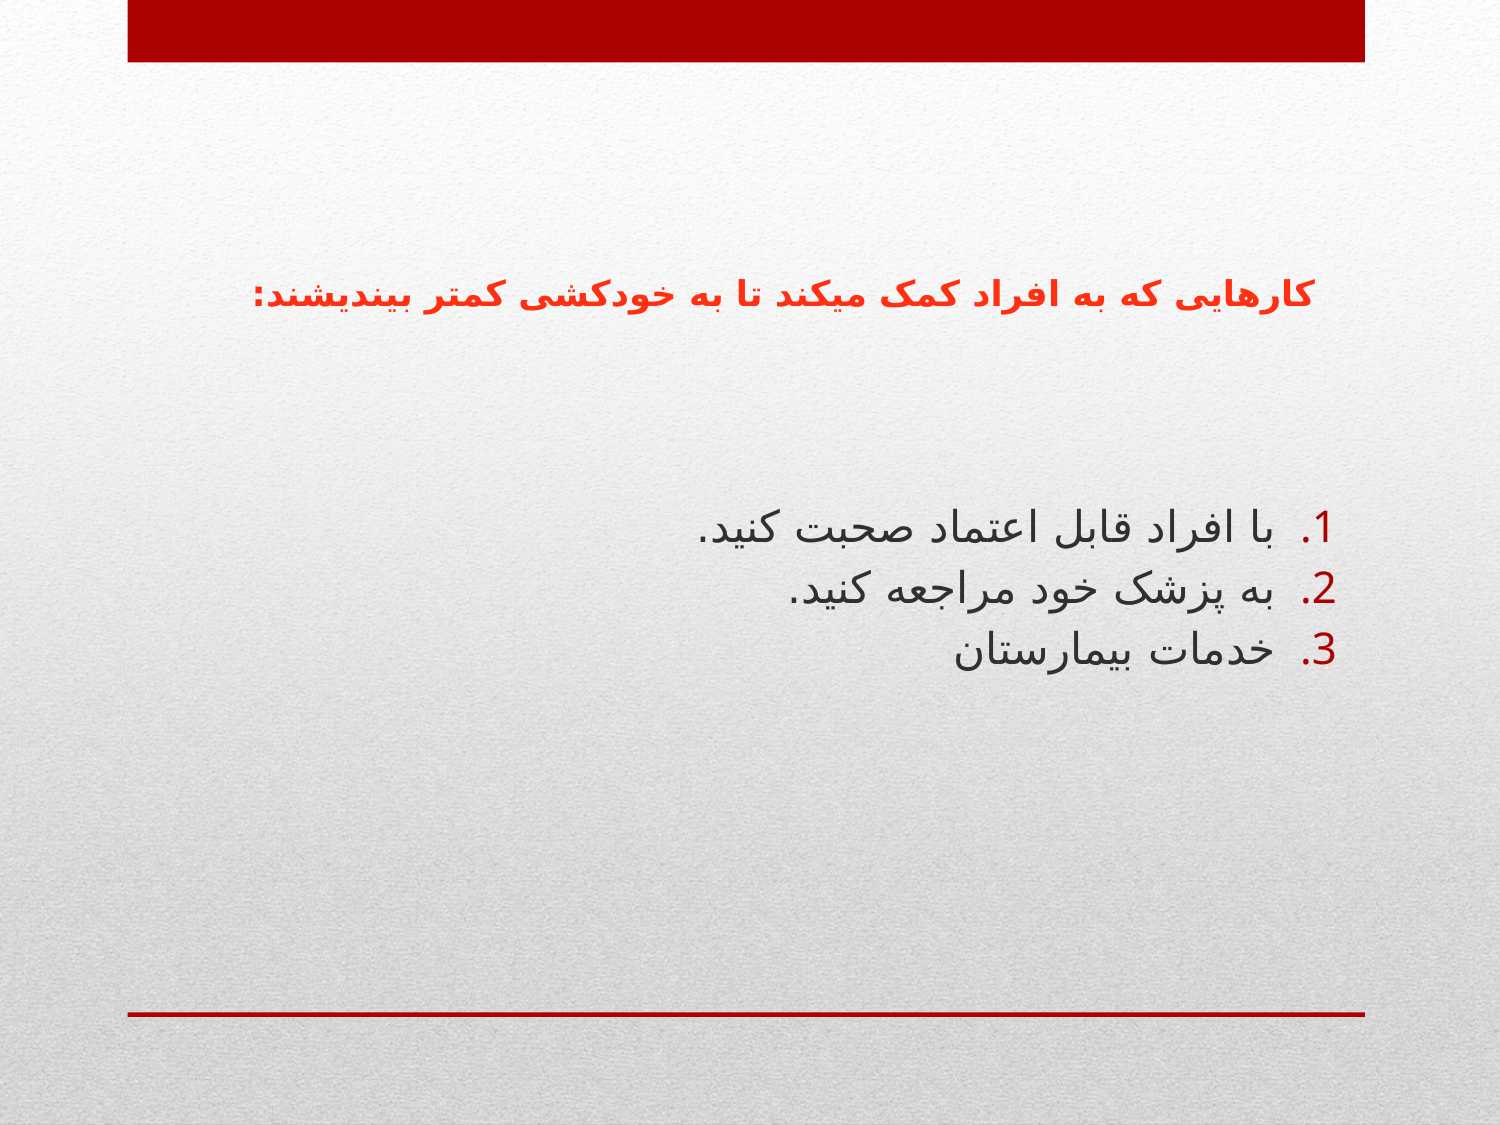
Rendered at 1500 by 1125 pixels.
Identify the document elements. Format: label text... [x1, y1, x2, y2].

title کارهایی که به افراد کمک میکند تا به خودکشی کمتر بیندیشند: [218, 224, 1331, 322]
list با افراد قابل اعتماد صحبت کنید. به پزشک خود مراجعه کنید. خدمات بیمارستان [117, 347, 1355, 826]
